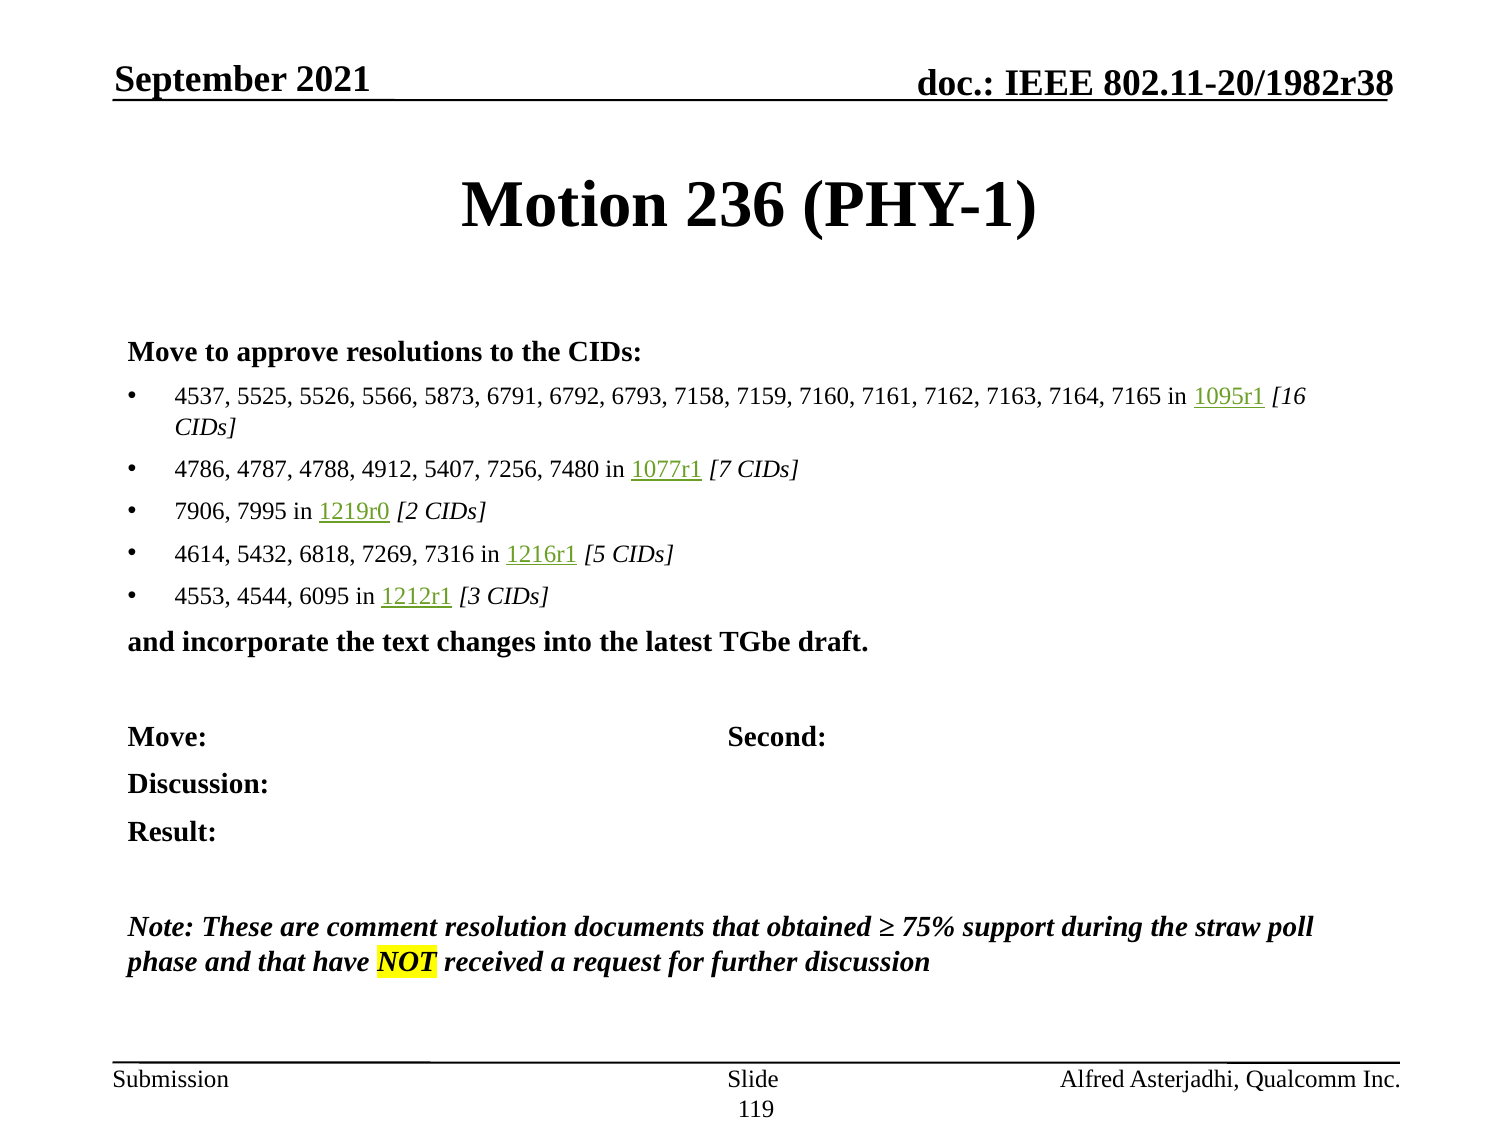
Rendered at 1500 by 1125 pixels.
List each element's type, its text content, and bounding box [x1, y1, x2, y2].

list Move to approve resolutions to the CIDs: 4537, 5525, 5526, 5566, 5873, 6791, 6792, 6793, 7158, 7159, 7160, 7161, 7162, 7163, 7164, 7165 in 1095r1 [16 CIDs] 4786, 4787, 4788, 4912, 5407, 7256, 7480 in 1077r1 [7 CIDs] 7906, 7995 in 1219r0 [2 CIDs] 4614, 5432, 6818, 7269, 7316 in 1216r1 [5 CIDs] 4553, 4544, 6095 in 1212r1 [3 CIDs] and incorporate the text changes into the latest TGbe draft. Move: Second: Discussion: Result: Note: These are comment resolution documents that obtained ≥ 75% support during the straw poll phase and that have NOT received a request for further discussion [112, 324, 1388, 1063]
slide_number Slide 119 [712, 1061, 800, 1123]
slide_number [114, 54, 423, 100]
footer Alfred Asterjadhi, Qualcomm Inc. [878, 1061, 1402, 1093]
title Motion 236 (PHY-1) [112, 112, 1388, 288]
